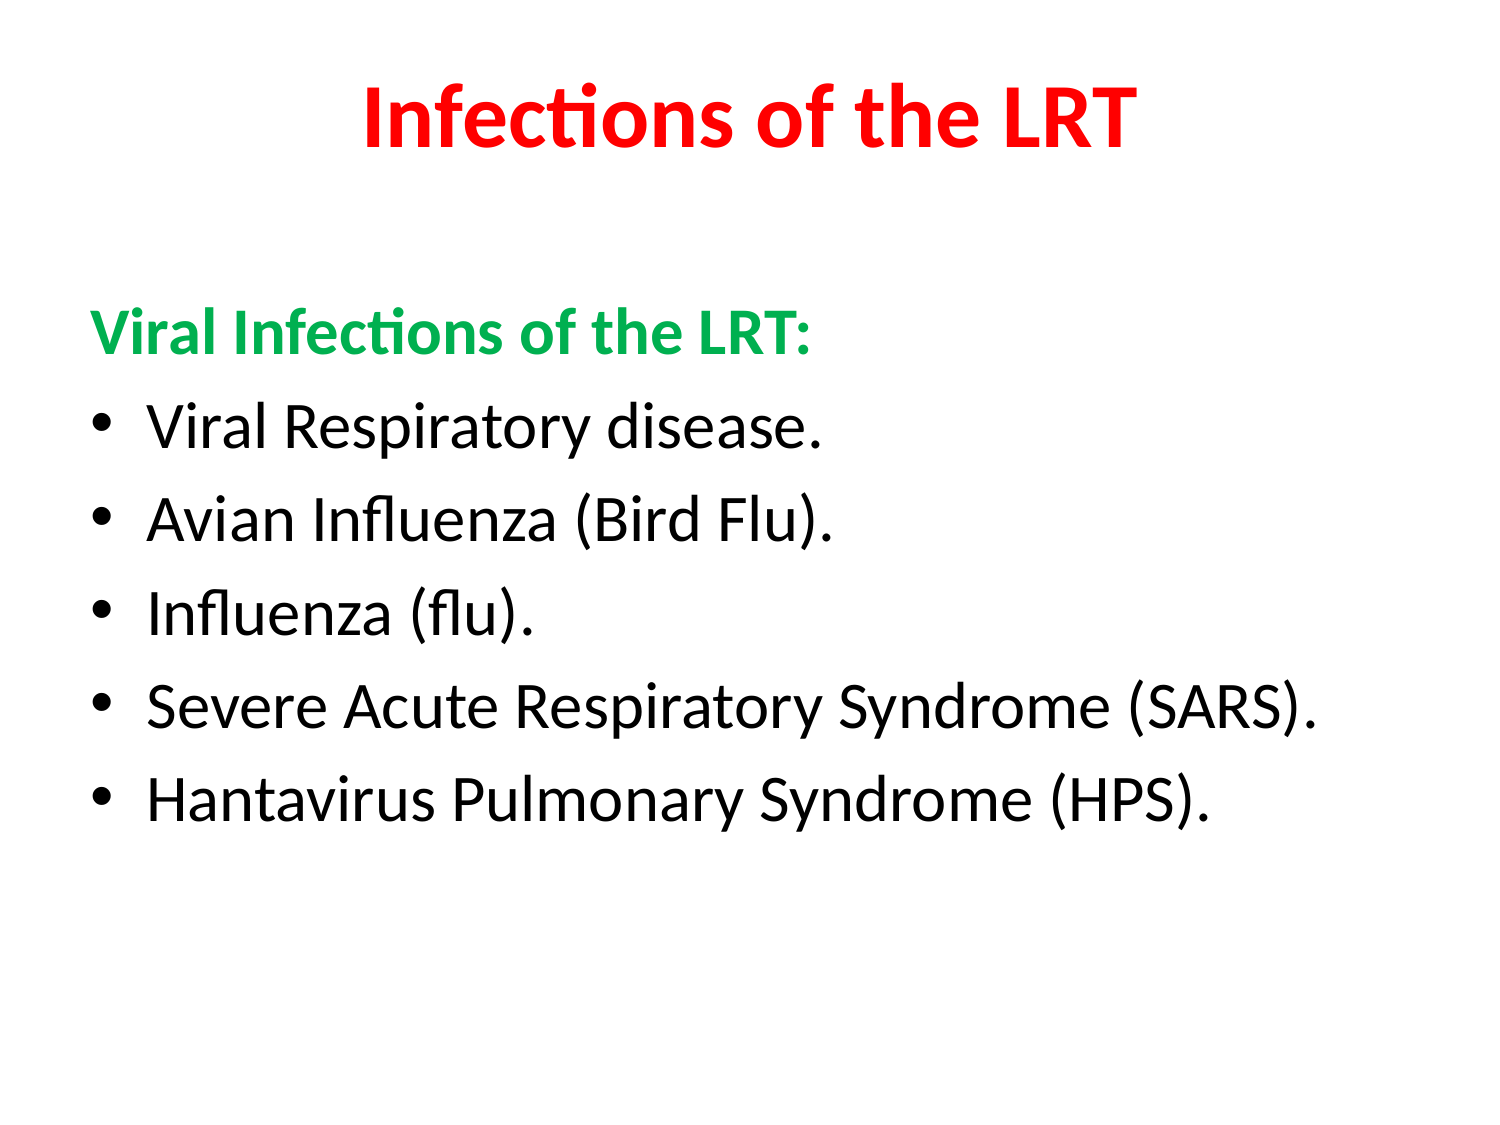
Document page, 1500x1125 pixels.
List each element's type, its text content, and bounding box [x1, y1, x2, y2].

title Infections of the LRT [75, 45, 1425, 176]
list Viral Infections of the LRT: Viral Respiratory disease. Avian Influenza (Bird Flu). Influenza (flu). Severe Acute Respiratory Syndrome (SARS). Hantavirus Pulmonary Syndrome (HPS). [75, 187, 1425, 1079]
